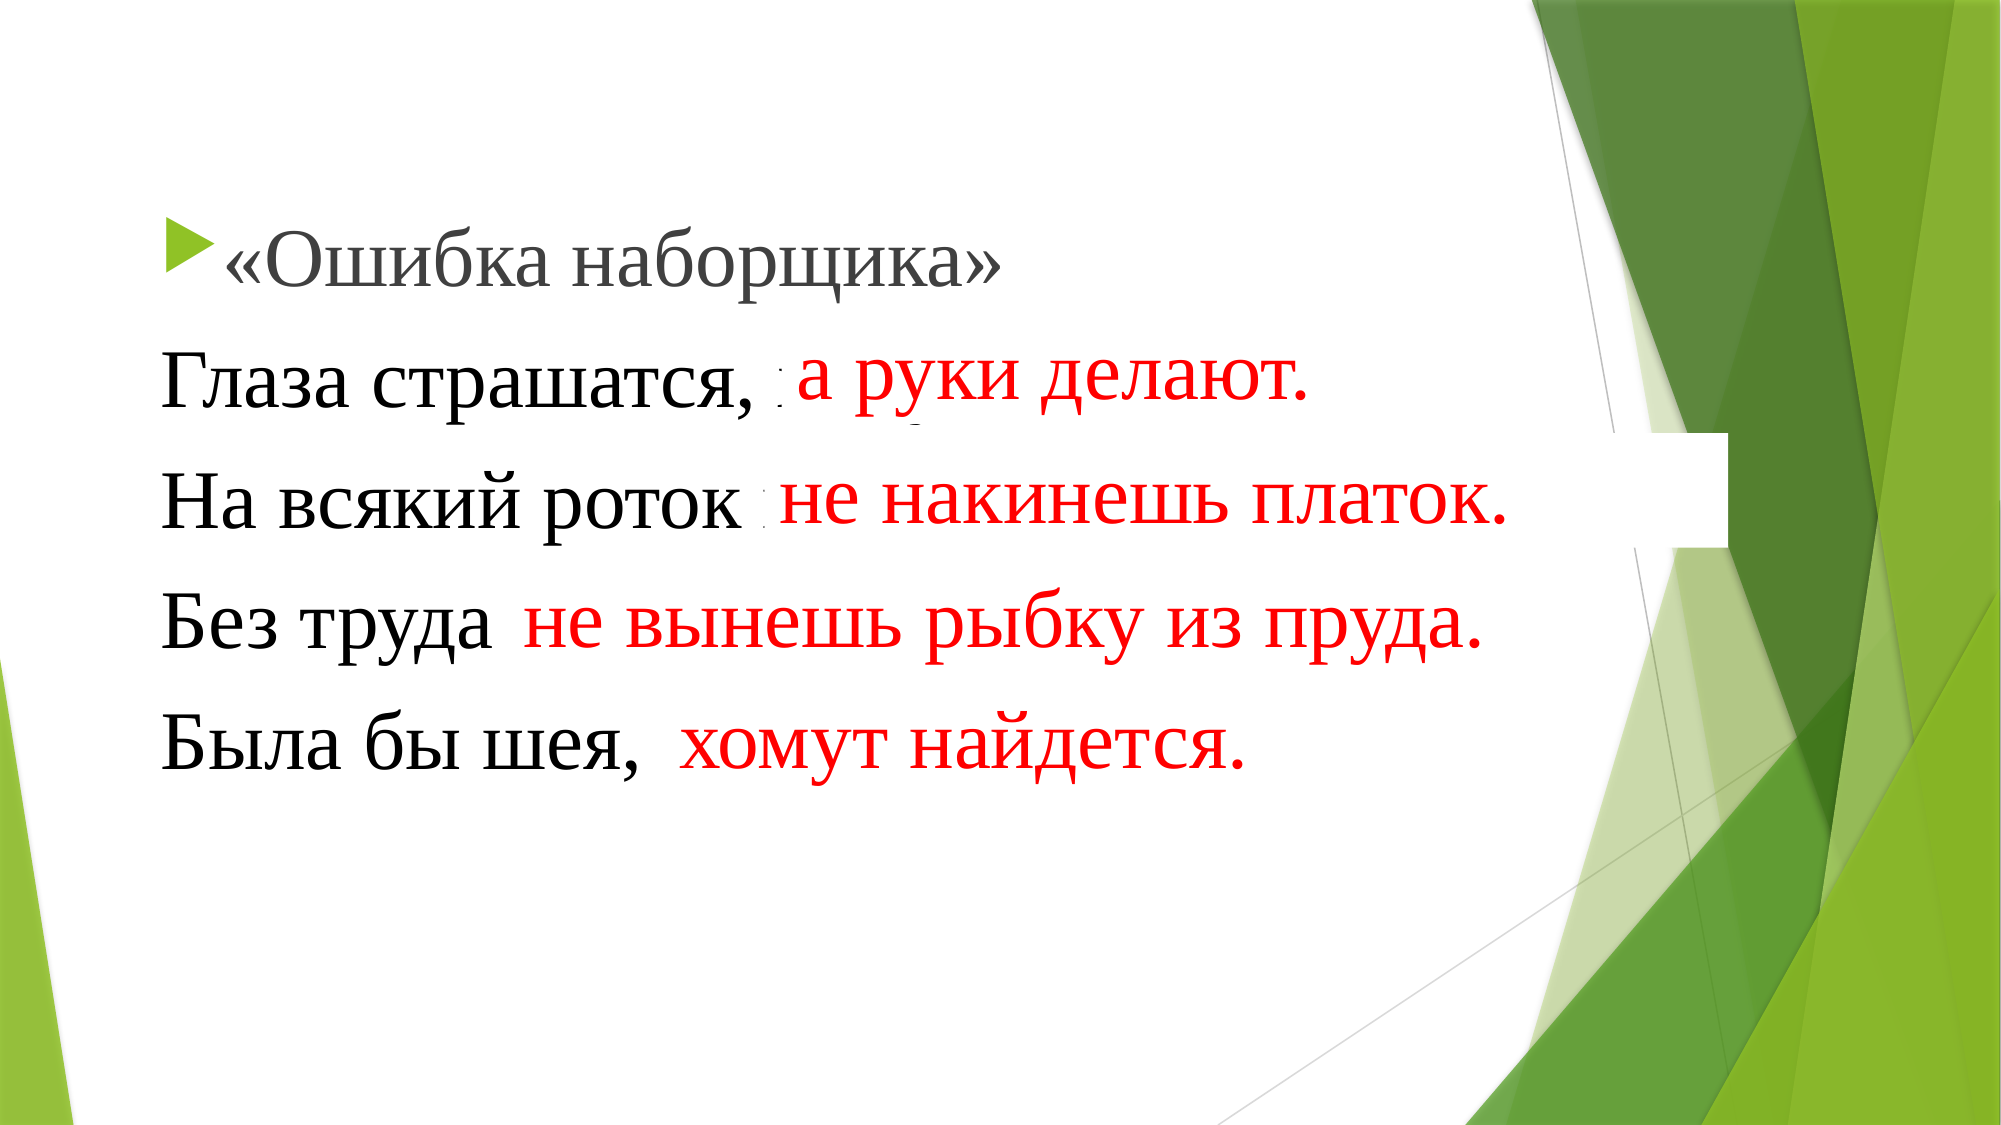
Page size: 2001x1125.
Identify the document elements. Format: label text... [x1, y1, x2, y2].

text_box не вынешь рыбку из пруда. [508, 556, 1574, 672]
text_box не накинешь платок. [764, 433, 1729, 548]
text_box хомут найдется. [664, 677, 1515, 793]
text_box а руки делают. [781, 309, 1342, 424]
list «Ошибка наборщика» Глаза страшатся, хомут найдется. На всякий роток не вынешь рыбку из пруда. Без труда не накинешь платок. Была бы шея, а руки делают. [145, 195, 1871, 910]
